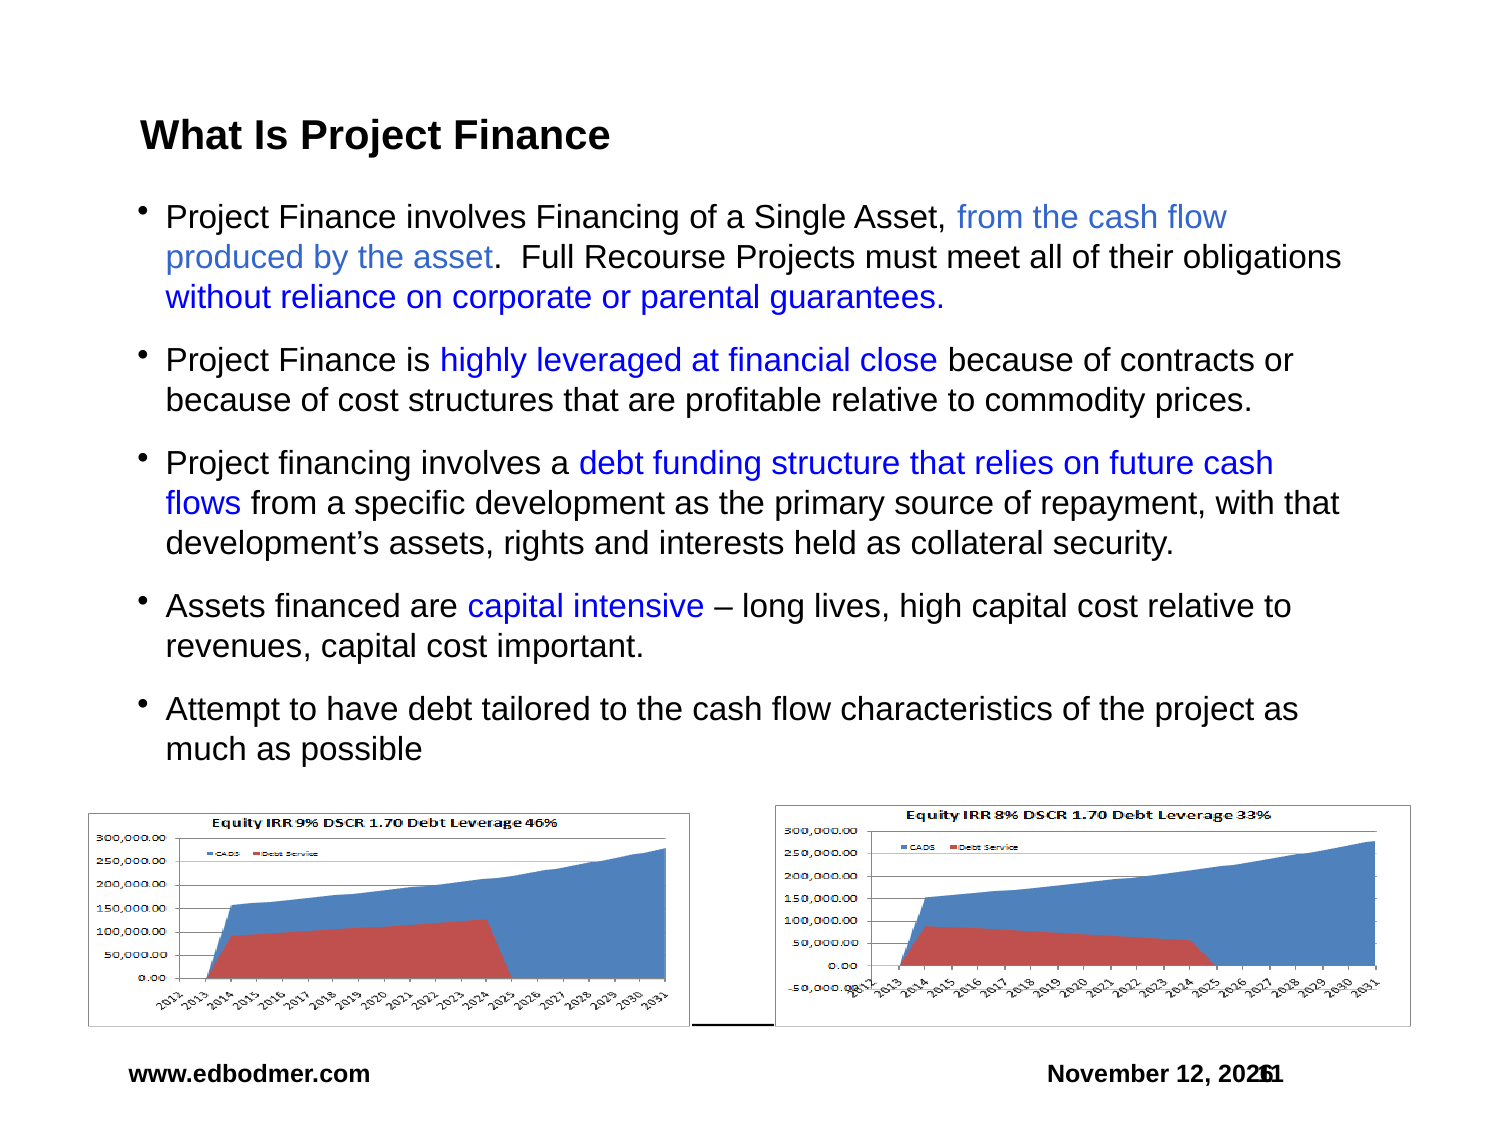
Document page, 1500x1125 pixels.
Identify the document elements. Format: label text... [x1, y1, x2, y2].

title What Is Project Finance [124, 99, 1288, 187]
picture [774, 804, 1413, 1027]
picture [87, 812, 693, 1027]
list Project Finance involves Financing of a Single Asset, from the cash flow produced by the asset. Full Recourse Projects must meet all of their obligations without reliance on corporate or parental guarantees. Project Finance is highly leveraged at financial close because of contracts or because of cost structures that are profitable relative to commodity prices. Project financing involves a debt funding structure that relies on future cash flows from a specific development as the primary source of repayment, with that development’s assets, rights and interests held as collateral security. Assets financed are capital intensive – long lives, high capital cost relative to revenues, capital cost important. Attempt to have debt tailored to the cash flow characteristics of the project as much as possible [112, 187, 1363, 938]
